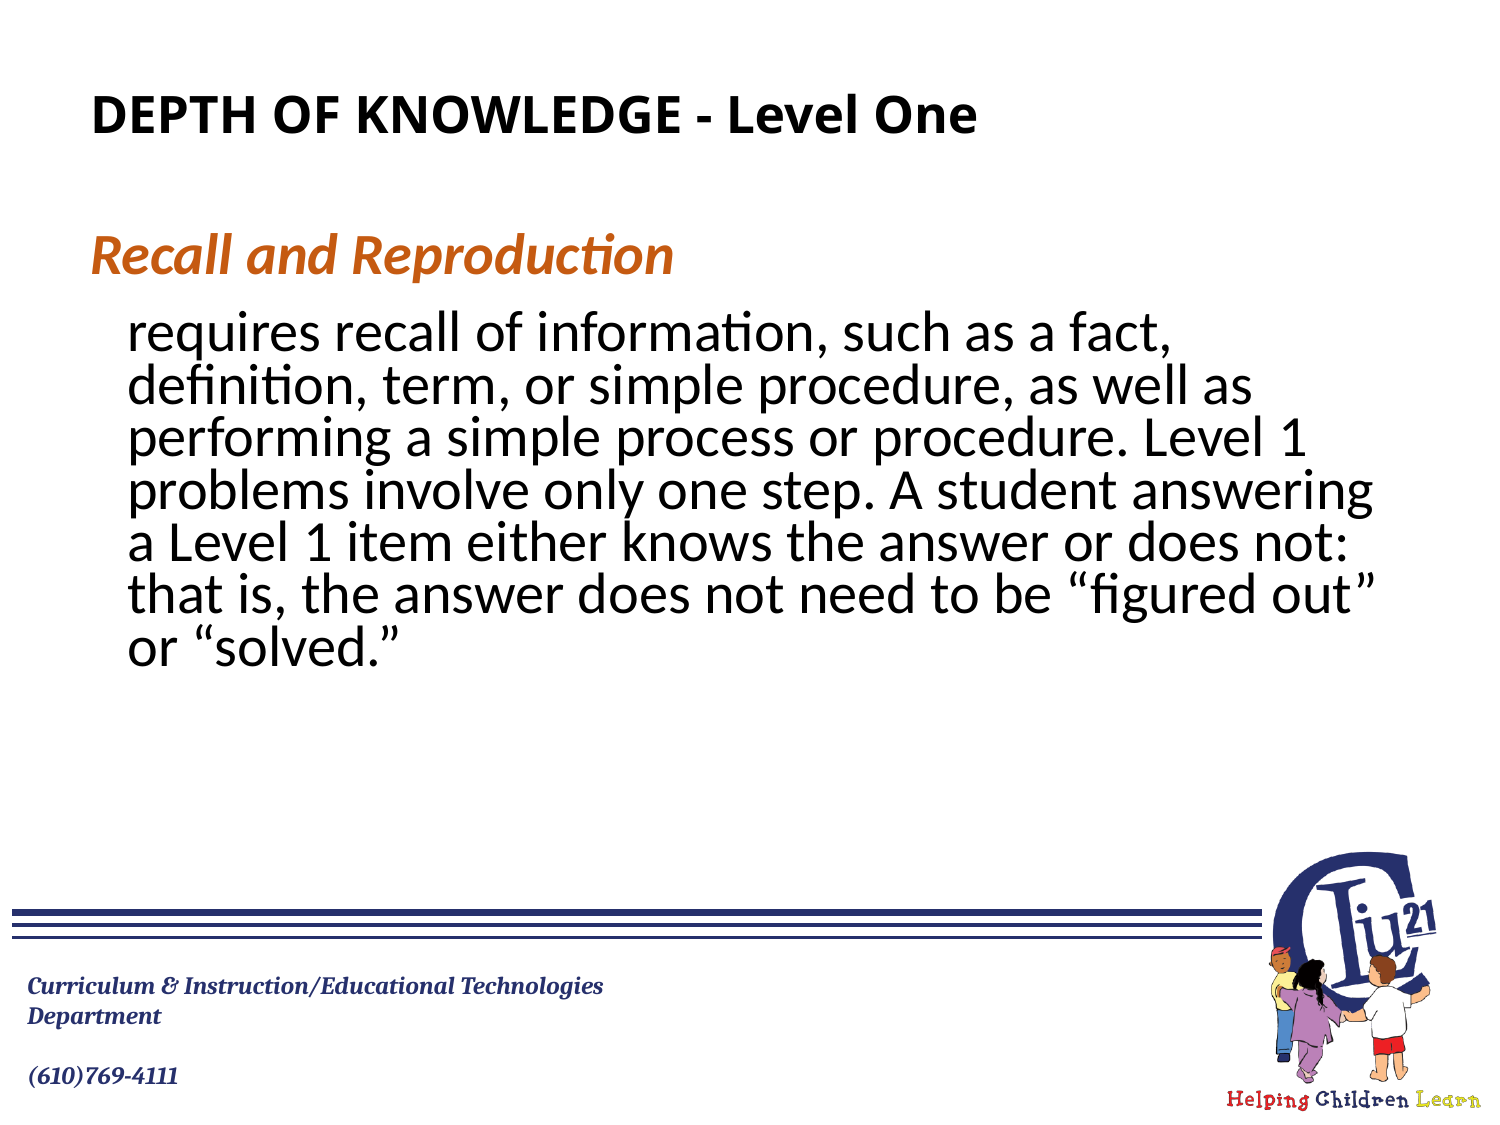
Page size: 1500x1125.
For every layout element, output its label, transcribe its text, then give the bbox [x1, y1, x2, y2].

title DEPTH OF KNOWLEDGE - Level One [75, 75, 1425, 233]
list Recall and Reproduction requires recall of information, such as a fact, definition, term, or simple procedure, as well as performing a simple process or procedure. Level 1 problems involve only one step. A student answering a Level 1 item either knows the answer or does not: that is, the answer does not need to be “figured out” or “solved.” [75, 224, 1400, 837]
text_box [12, 837, 1500, 1121]
